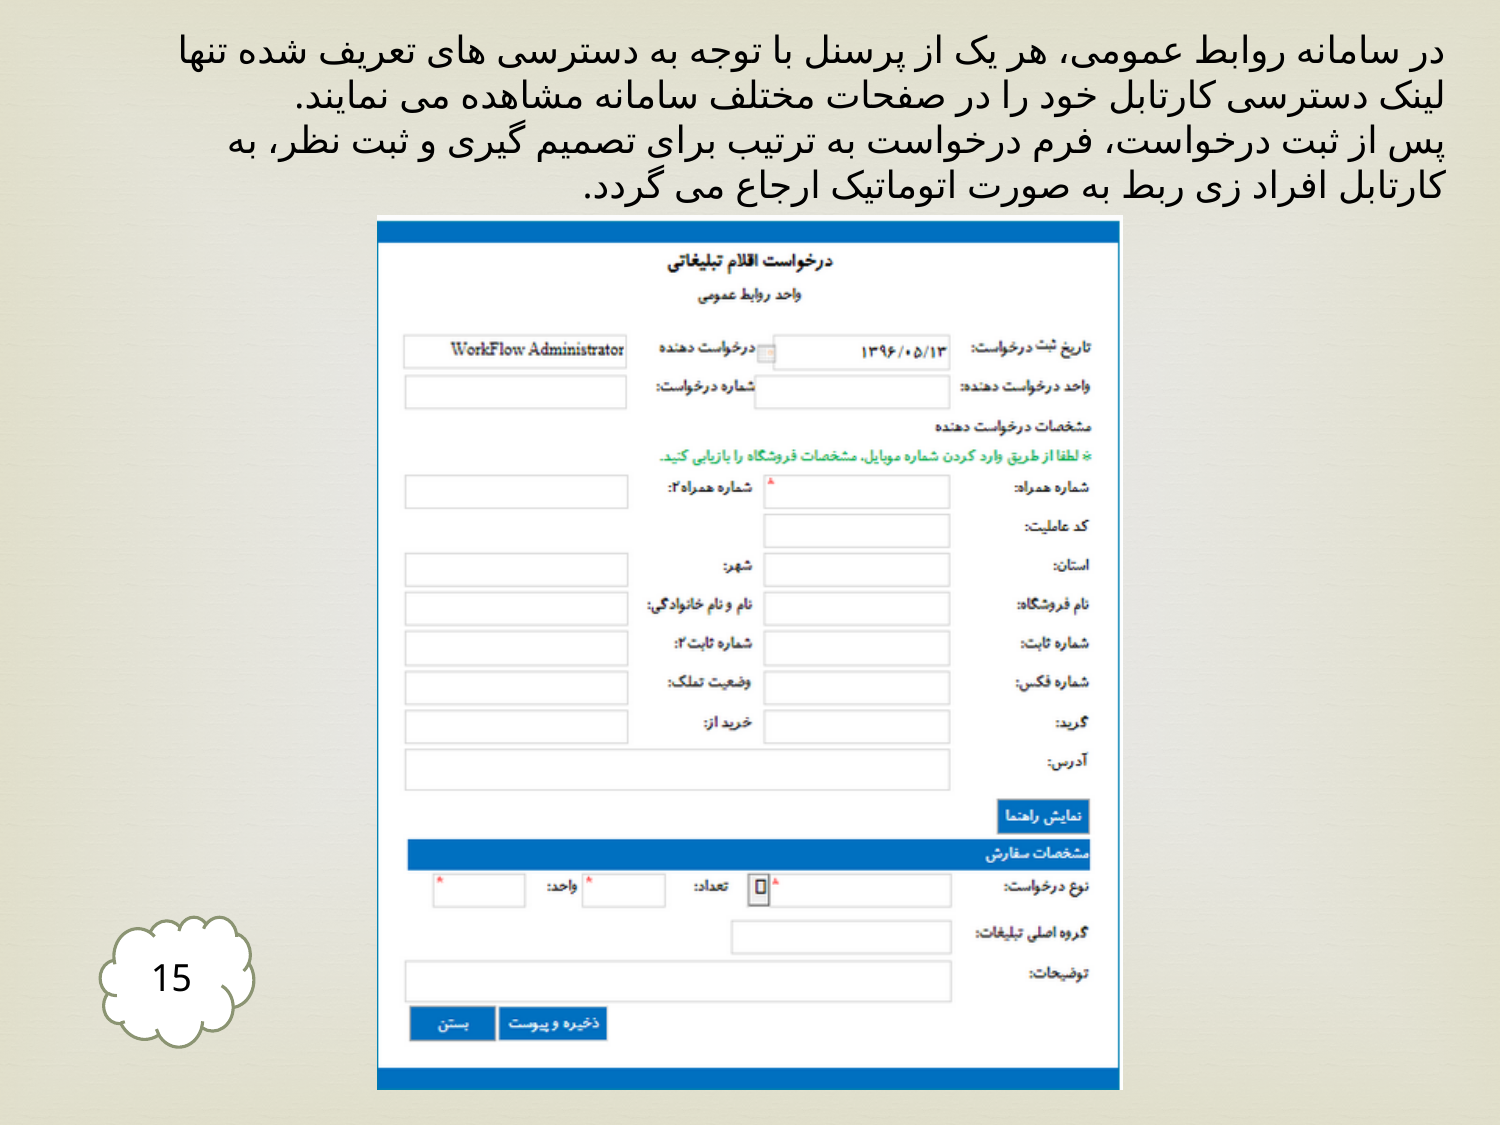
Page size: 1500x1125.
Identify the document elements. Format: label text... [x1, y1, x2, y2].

picture [376, 215, 1124, 1090]
text_box در سامانه روابط عمومی، هر یک از پرسنل با توجه به دسترسی های تعریف شده تنها لینک دسترسی کارتابل خود را در صفحات مختلف سامانه مشاهده می نمایند. پس از ثبت درخواست، فرم درخواست به ترتیب برای تصمیم گیری و ثبت نظر، به کارتابل افراد زی ربط به صورت اتوماتیک ارجاع می گردد. [94, 19, 1462, 214]
